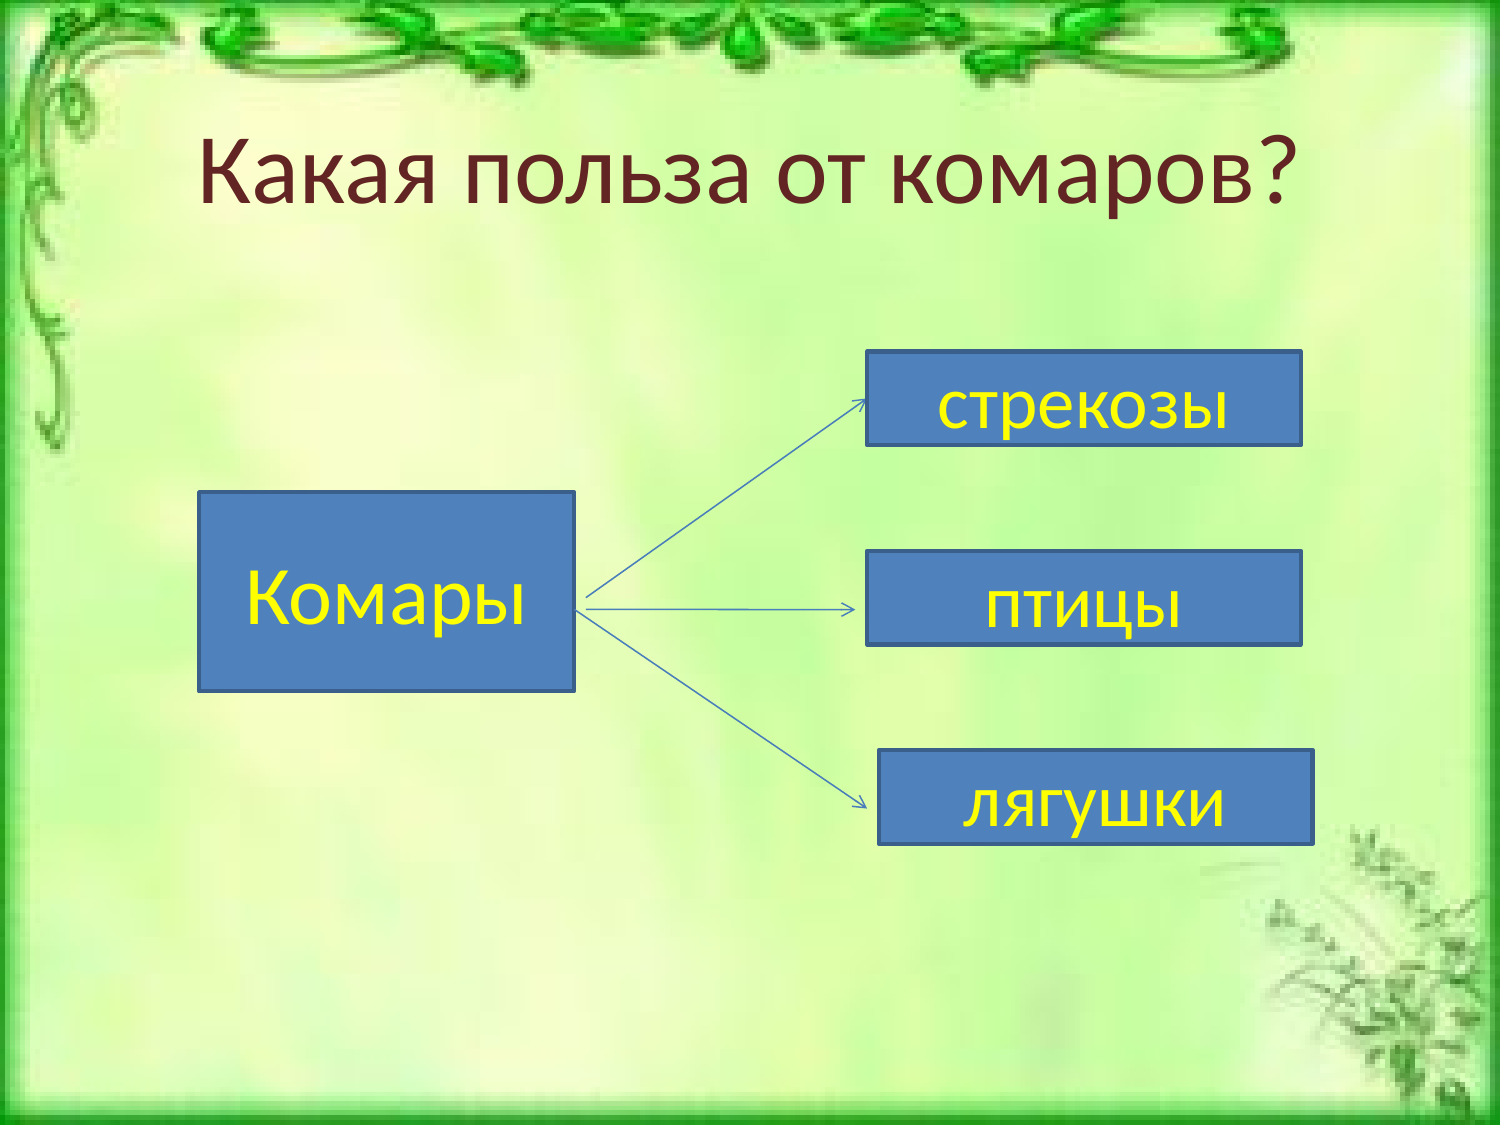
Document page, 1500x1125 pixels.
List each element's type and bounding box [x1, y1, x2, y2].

text_box [585, 398, 868, 598]
list [0, 0, 1500, 1125]
text_box [573, 609, 868, 809]
